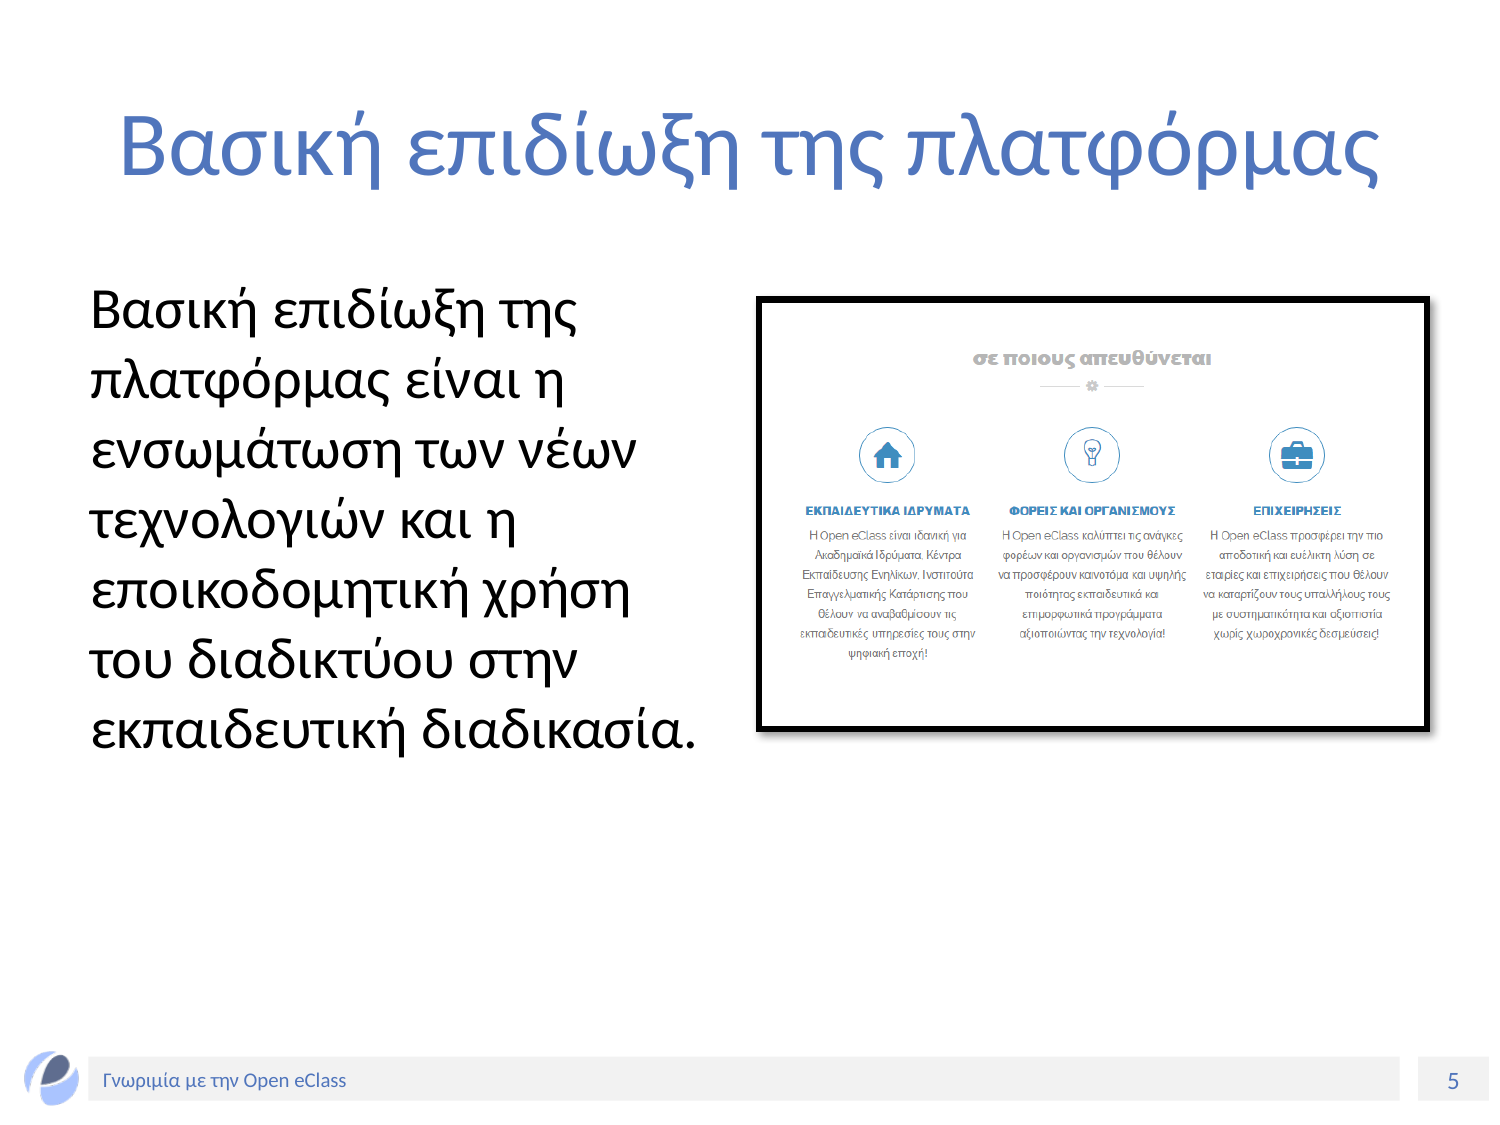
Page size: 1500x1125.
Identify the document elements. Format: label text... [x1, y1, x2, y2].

title Βασική επιδίωξη της πλατφόρμας [75, 45, 1425, 233]
list Βασική επιδίωξη της πλατφόρμας είναι η ενσωμάτωση των νέων τεχνολογιών και η εποικοδομητική χρήση του διαδικτύου στην εκπαιδευτική διαδικασία. [75, 262, 738, 1005]
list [761, 302, 1425, 727]
